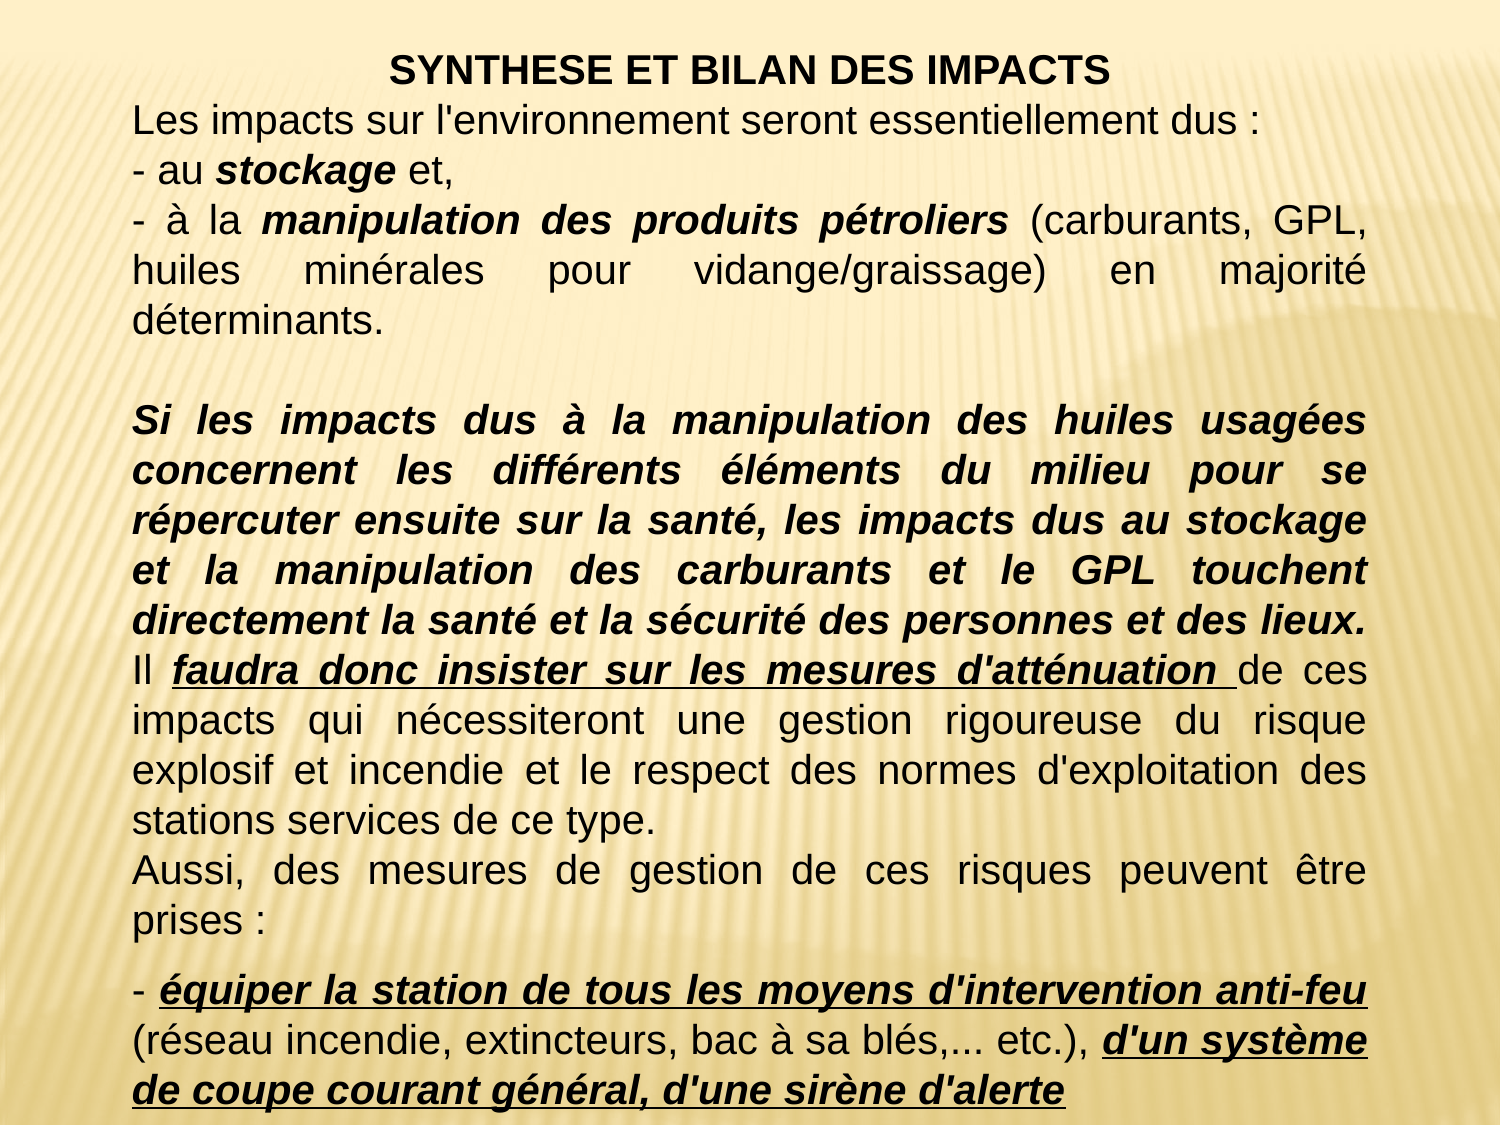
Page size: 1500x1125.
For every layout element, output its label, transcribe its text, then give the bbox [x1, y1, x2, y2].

text_box SYNTHESE ET BILAN DES IMPACTS Les impacts sur l'environnement seront essentiellement dus : - au stockage et, - à la manipulation des produits pétroliers (carburants, GPL, huiles minérales pour vidange/graissage) en majorité déterminants. Si les impacts dus à la manipulation des huiles usagées concernent les différents éléments du milieu pour se répercuter ensuite sur la santé, les impacts dus au stockage et la manipulation des carburants et le GPL touchent directement la santé et la sécurité des personnes et des lieux. Il faudra donc insister sur les mesures d'atténuation de ces impacts qui nécessiteront une gestion rigoureuse du risque explosif et incendie et le respect des normes d'exploitation des stations services de ce type. Aussi, des mesures de gestion de ces risques peuvent être prises : - équiper la station de tous les moyens d'intervention anti-feu (réseau incendie, extincteurs, bac à sa blés,... etc.), d'un système de coupe courant général, d'une sirène d'alerte [117, 35, 1383, 1121]
